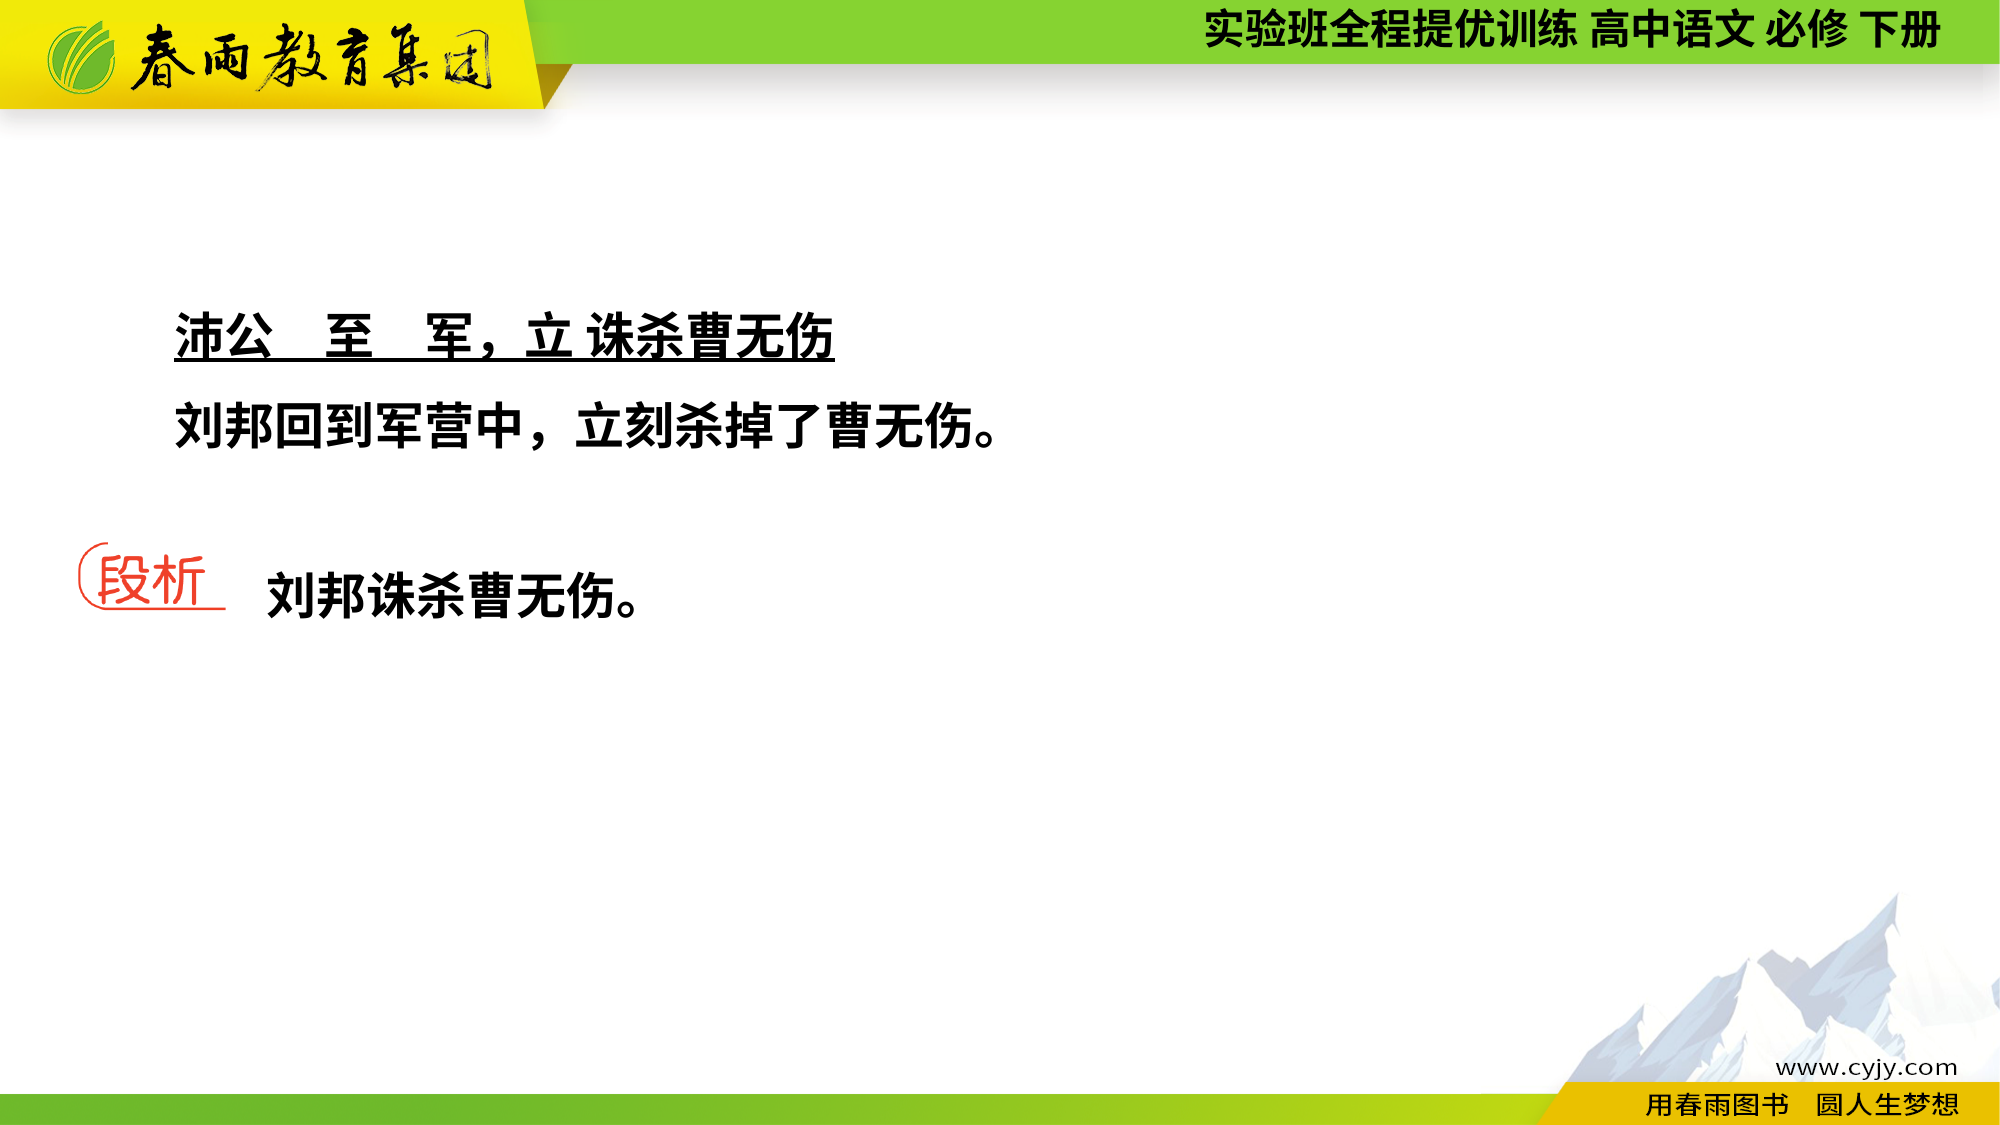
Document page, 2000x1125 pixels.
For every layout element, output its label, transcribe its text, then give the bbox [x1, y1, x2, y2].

picture [0, 0, 2000, 1125]
text_box 刘邦诛杀曹无伤。 [59, 527, 1944, 632]
